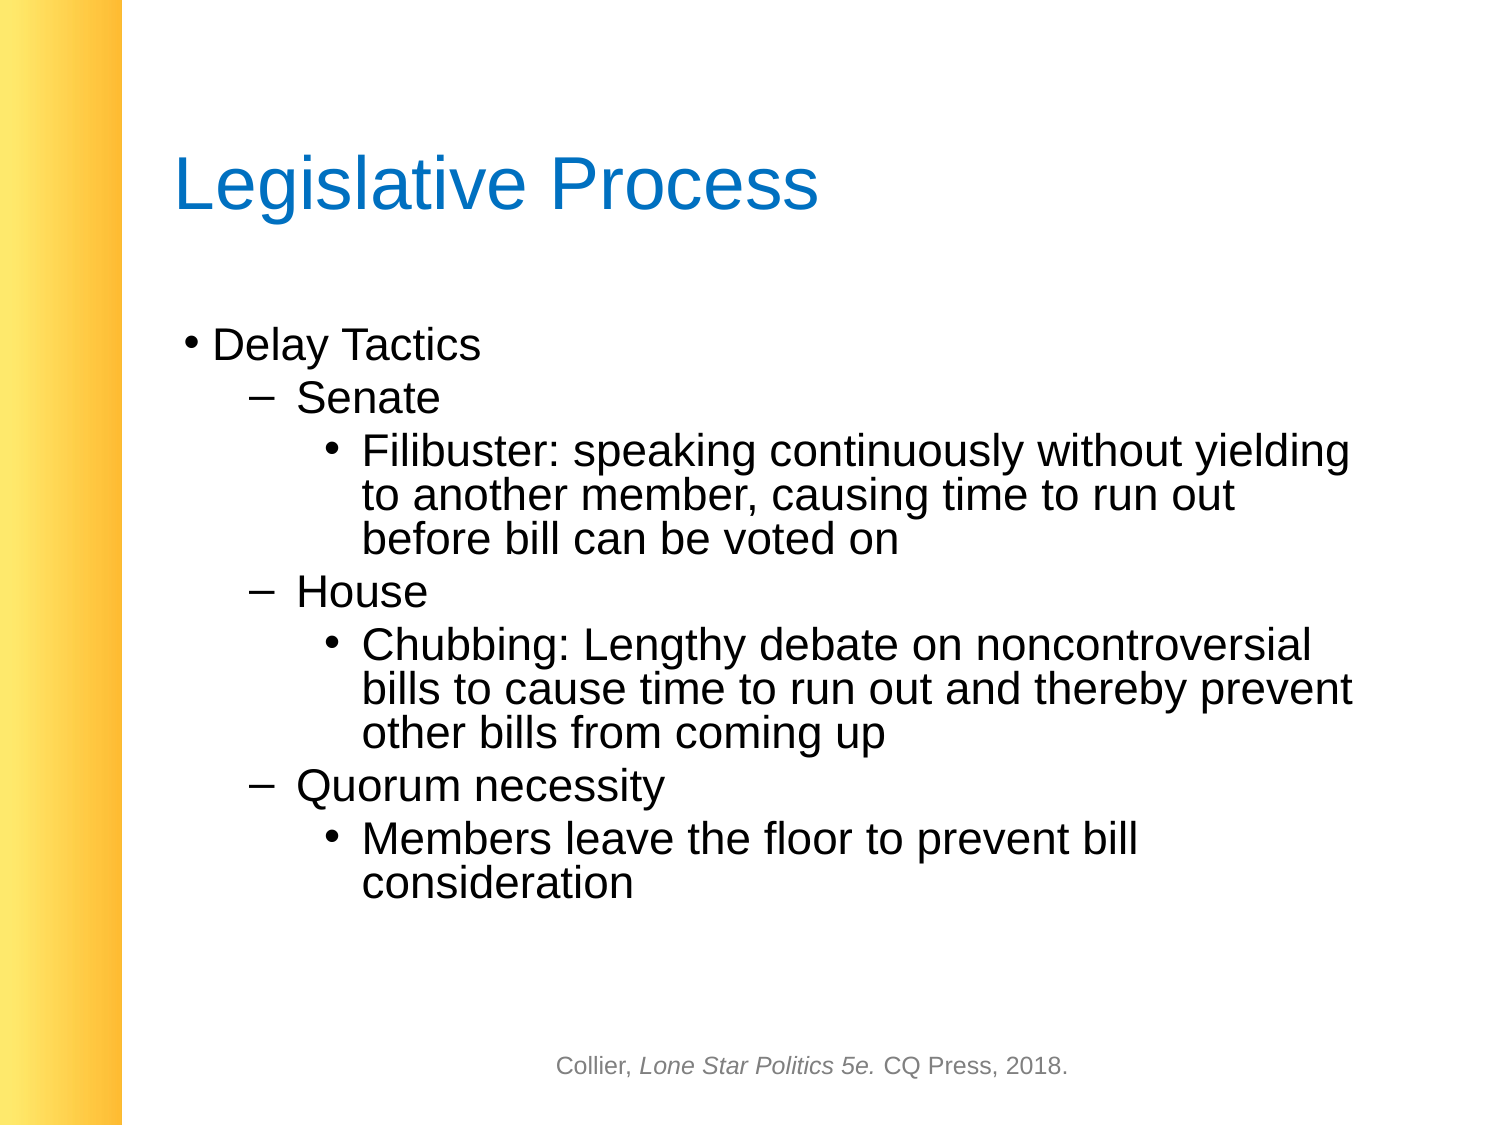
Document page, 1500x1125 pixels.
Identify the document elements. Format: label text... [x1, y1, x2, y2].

list Delay Tactics Senate Filibuster: speaking continuously without yielding to another member, causing time to run out before bill can be voted on House Chubbing: Lengthy debate on noncontroversial bills to cause time to run out and thereby prevent other bills from coming up Quorum necessity Members leave the floor to prevent bill consideration [159, 317, 1389, 1086]
picture [0, 0, 1500, 1125]
title Legislative Process [159, 127, 1472, 315]
text_box Collier, Lone Star Politics 5e. CQ Press, 2018. [525, 1042, 1100, 1087]
